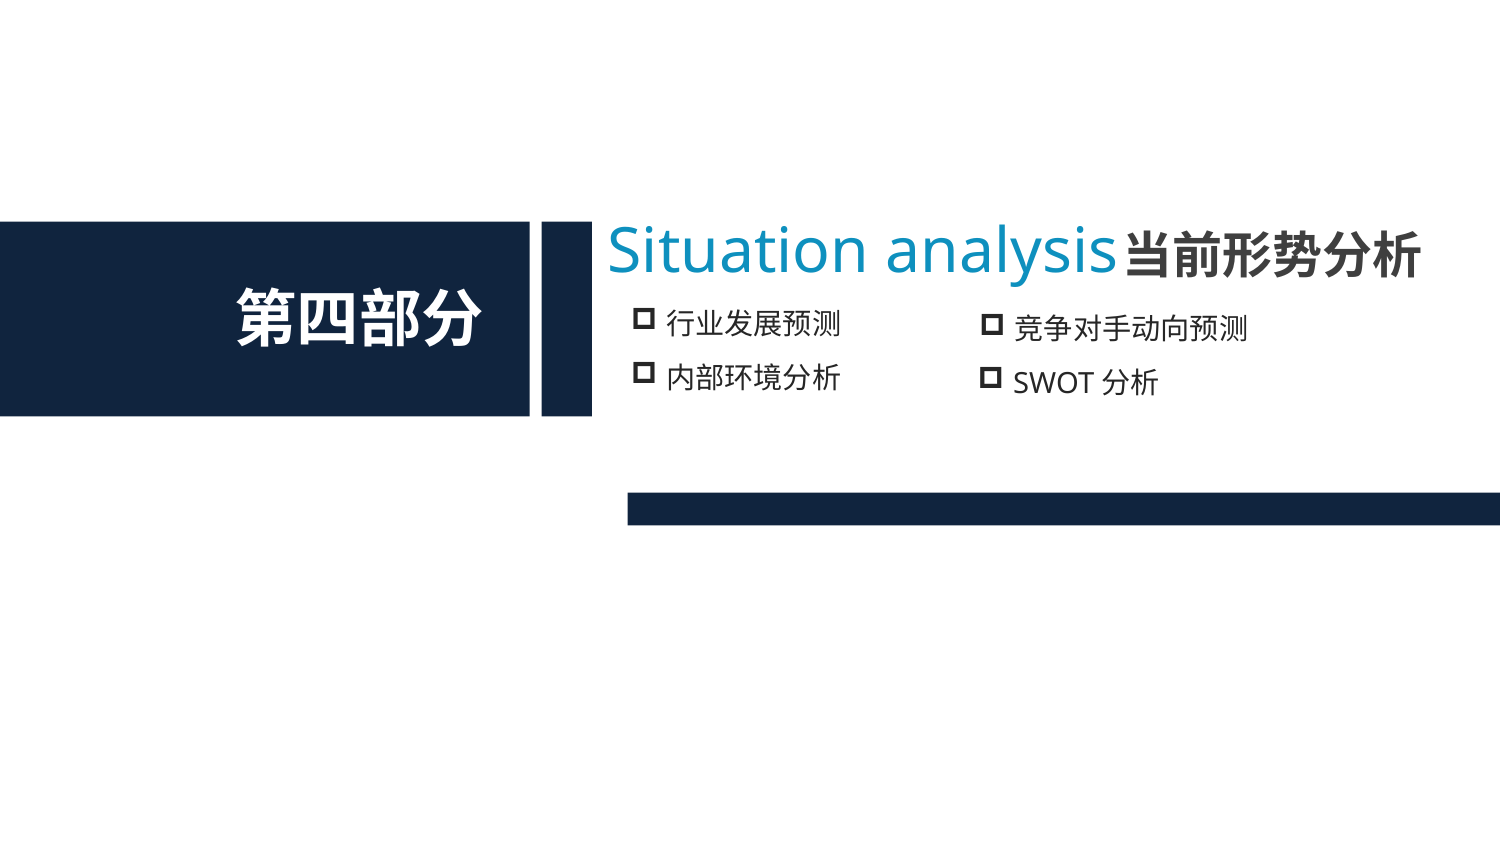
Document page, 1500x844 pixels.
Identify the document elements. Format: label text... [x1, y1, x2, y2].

text_box 行业发展预测 [619, 299, 854, 346]
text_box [618, 204, 1436, 292]
text_box [0, 221, 530, 417]
text_box 内部环境分析 [619, 353, 854, 400]
text_box 第四部分 [223, 272, 496, 359]
text_box SWOT分析 [966, 358, 1172, 405]
text_box 竞争对手动向预测 [968, 305, 1260, 352]
text_box [541, 221, 592, 417]
text_box [627, 492, 1500, 526]
